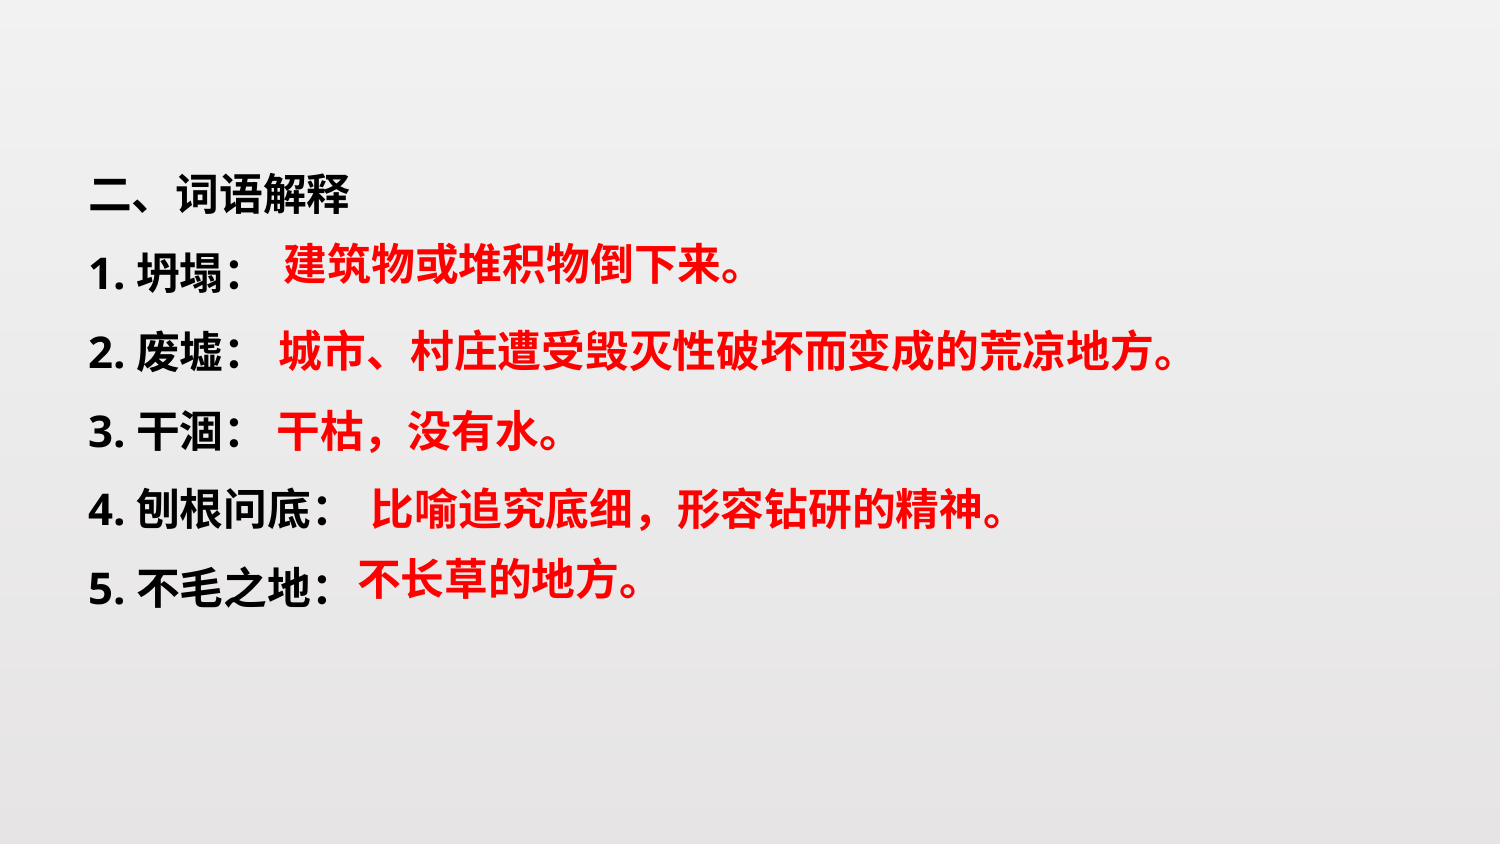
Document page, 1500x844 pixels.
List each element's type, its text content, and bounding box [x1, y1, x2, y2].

text_box 比喻追究底细，形容钻研的精神。 [359, 449, 1323, 540]
text_box 建筑物或堆积物倒下来。 [272, 231, 1100, 291]
text_box 干枯，没有水。 [265, 372, 773, 463]
text_box 不长草的地方。 [345, 546, 675, 611]
list 二、词语解释 1.坍塌： 2.废墟： 3.干涸： 4.刨根问底： 5.不毛之地： [76, 83, 1429, 703]
text_box 城市、村庄遭受毁灭性破坏而变成的荒凉地方。 [267, 291, 1350, 382]
